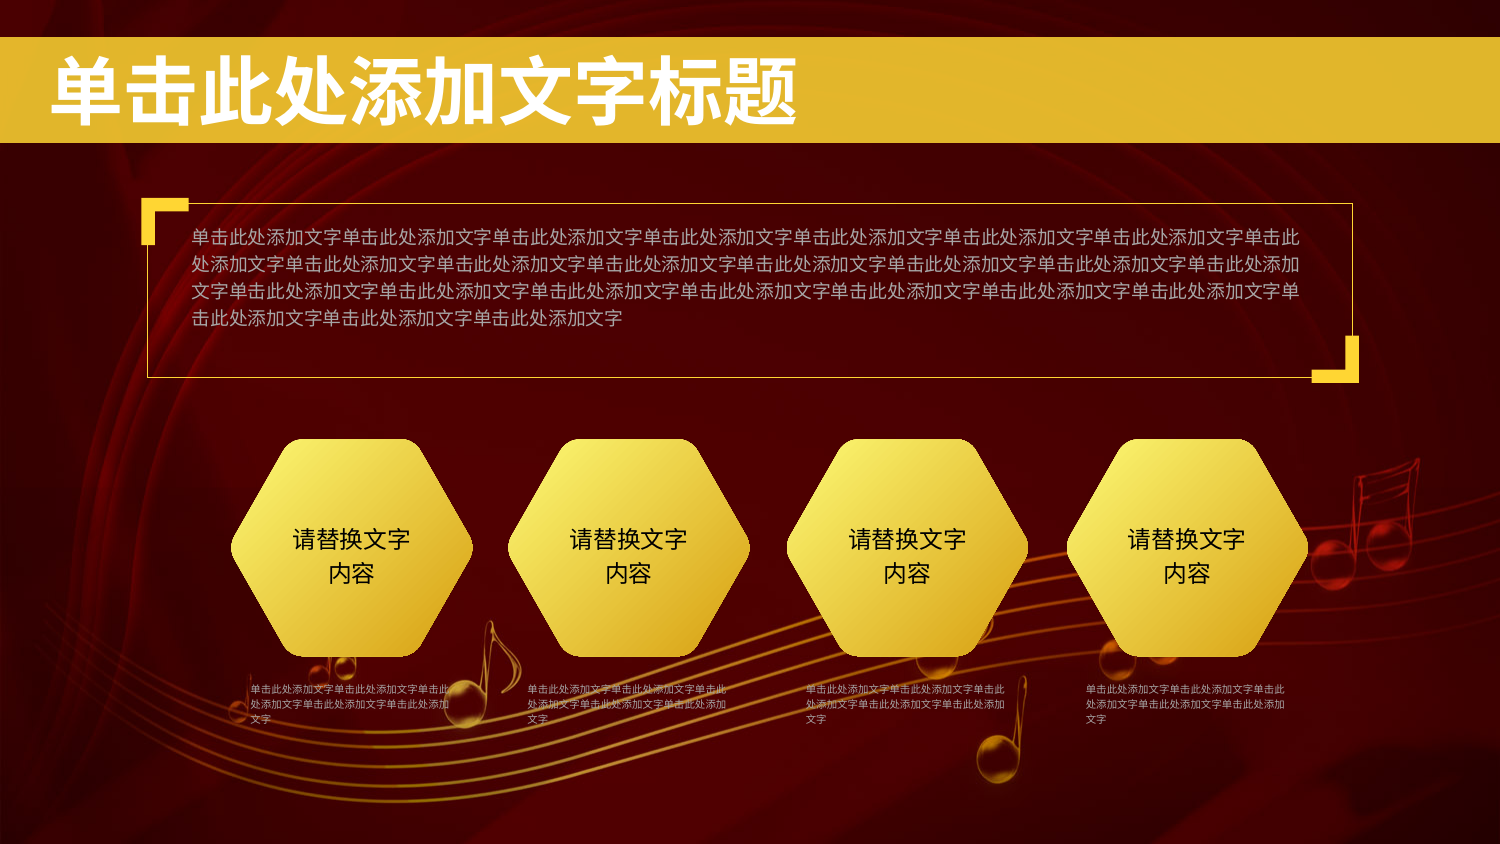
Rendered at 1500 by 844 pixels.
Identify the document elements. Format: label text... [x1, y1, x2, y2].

text_box [1065, 438, 1309, 658]
text_box 请替换文字内容 [1120, 518, 1255, 588]
text_box 单击此处添加文字单击此处添加文字单击此处添加文字单击此处添加文字单击此处添加文字单击此处添加文字单击此处添加文字单击此处添加文字单击此处添加文字单击此处添加文字单击此处添加文字单击此处添加文字单击此处添加文字单击此处添加文字单击此处添加文字单击此处添加文字单击此处添加文字单击此处添加文字单击此处添加文字单击此处添加文字单击此处添加文字单击此处添加文字单击此处添加文字单击此处添加文字单击此处添加文字 [191, 221, 1299, 330]
text_box 请替换文字内容 [561, 518, 697, 588]
text_box 请替换文字内容 [284, 518, 419, 588]
text_box [146, 202, 1353, 378]
text_box [230, 438, 474, 658]
picture [0, 0, 1500, 37]
text_box 单击此处添加文字单击此处添加文字单击此处添加文字单击此处添加文字单击此处添加文字 [235, 673, 469, 734]
text_box 请替换文字内容 [840, 518, 975, 588]
picture [0, 143, 1500, 844]
text_box 单击此处添加文字单击此处添加文字单击此处添加文字单击此处添加文字单击此处添加文字 [791, 673, 1024, 734]
text_box 单击此处添加文字单击此处添加文字单击此处添加文字单击此处添加文字单击此处添加文字 [512, 673, 746, 734]
text_box 单击此处添加文字单击此处添加文字单击此处添加文字单击此处添加文字单击此处添加文字 [1071, 673, 1304, 734]
text_box [785, 438, 1029, 658]
text_box [507, 438, 751, 658]
text_box [1311, 335, 1360, 384]
text_box [140, 197, 190, 246]
